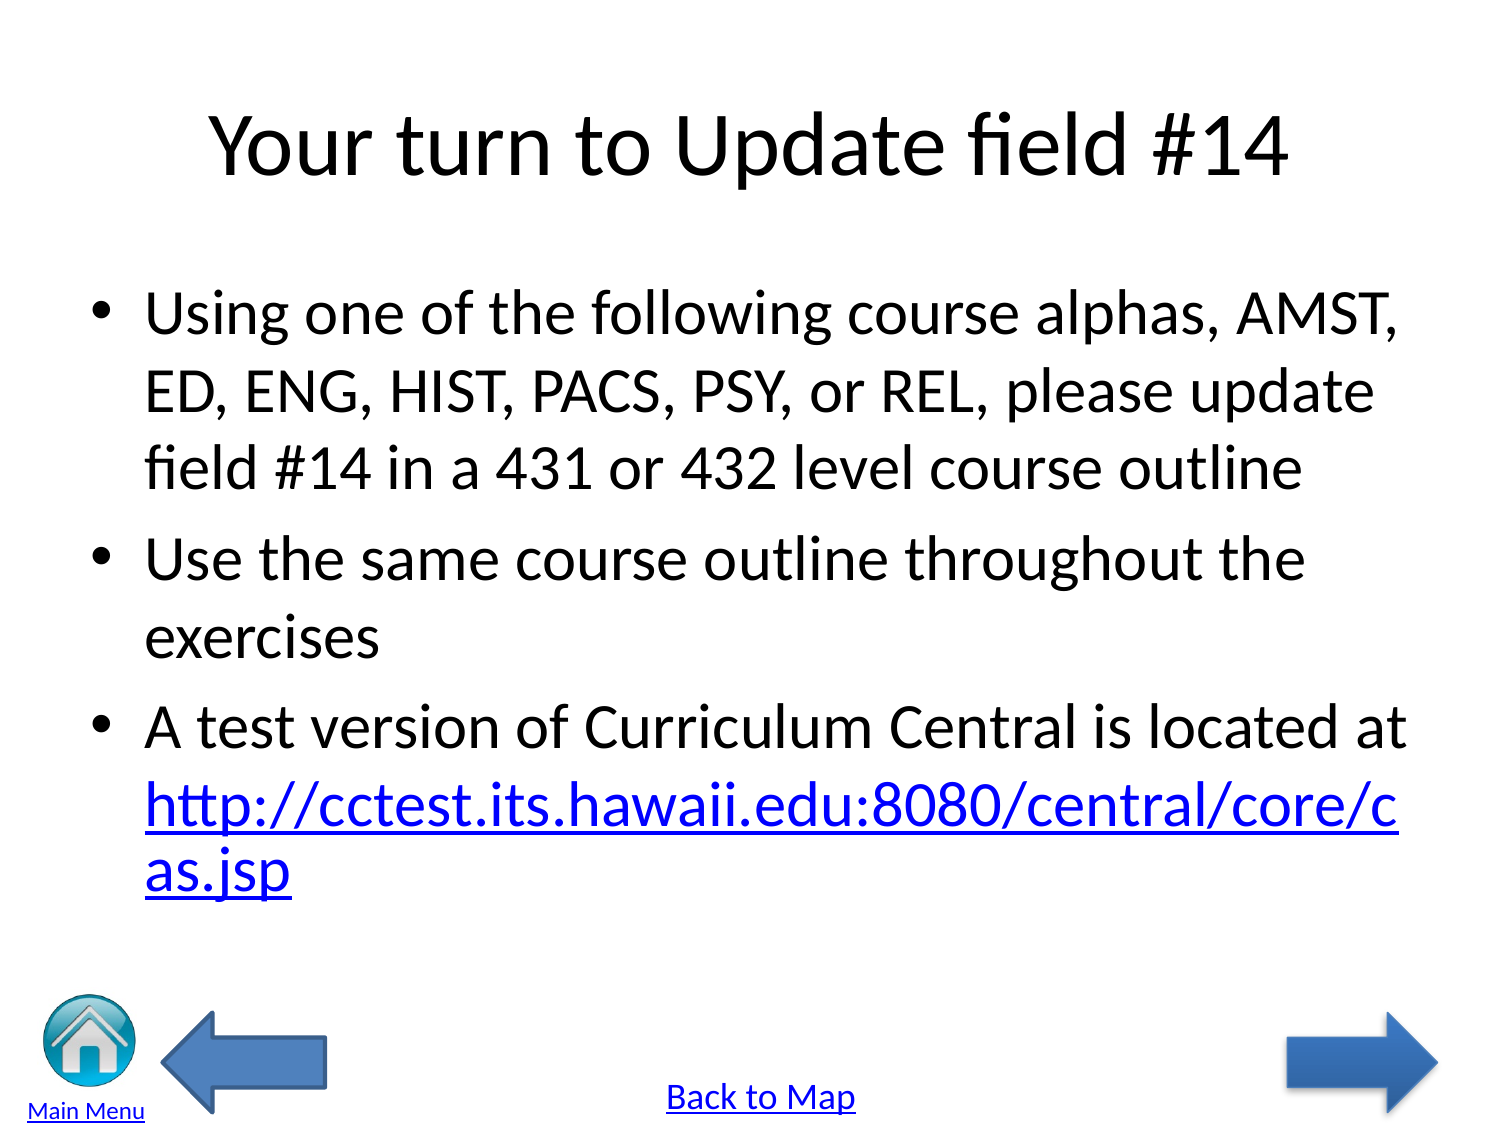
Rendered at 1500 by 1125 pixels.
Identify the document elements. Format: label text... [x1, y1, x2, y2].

list Using one of the following course alphas, AMST, ED, ENG, HIST, PACS, PSY, or REL, please update field #14 in a 431 or 432 level course outline Use the same course outline throughout the exercises A test version of Curriculum Central is located athttp://cctest.its.hawaii.edu:8080/central/core/cas.jsp [75, 262, 1425, 1005]
text_box Back to Map [651, 1064, 871, 1125]
picture [37, 987, 141, 1091]
title Your turn to Update field #14 [75, 45, 1425, 233]
